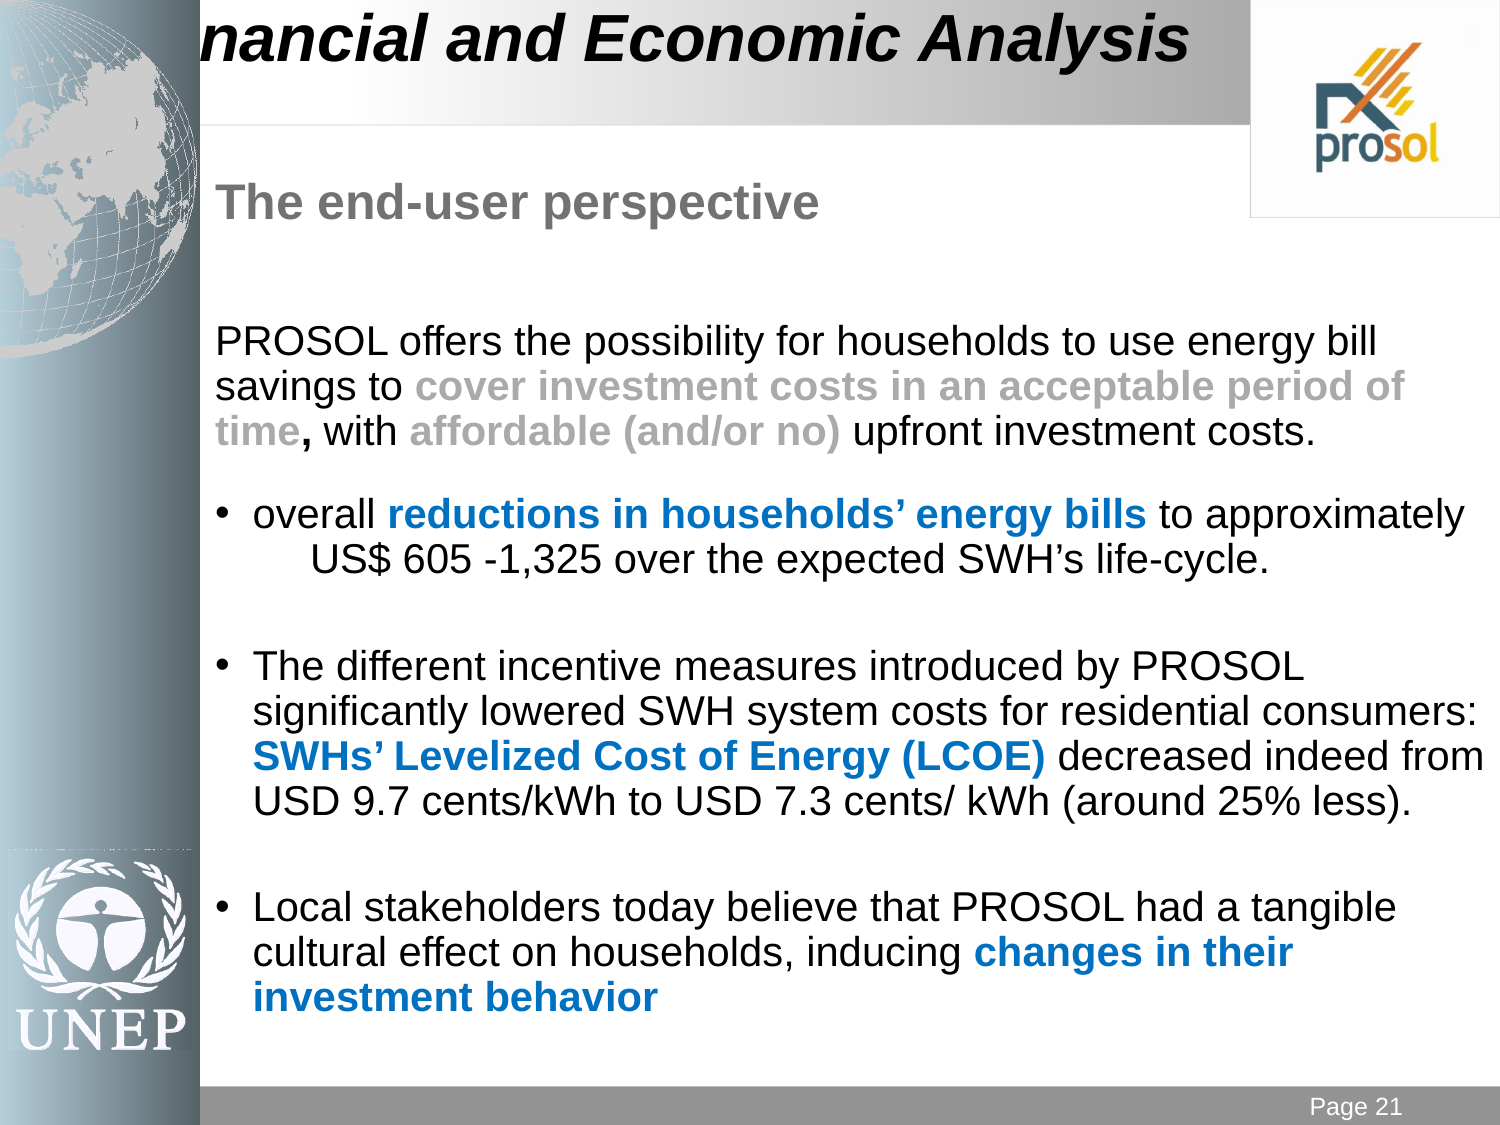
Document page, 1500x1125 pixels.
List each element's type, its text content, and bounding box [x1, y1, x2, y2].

picture [0, 0, 663, 434]
title Financial and Economic Analysis [664, 1, 1246, 140]
text_box PROSOL offers the possibility for households to use energy bill savings to cover investment costs in an acceptable period of time, with affordable (and/or no) upfront investment costs. overall reductions in households’ energy bills to approximately US$ 605 -1,325 over the expected SWH’s life-cycle. The different incentive measures introduced by PROSOL significantly lowered SWH system costs for residential consumers: SWHs’ Levelized Cost of Energy (LCOE) decreased indeed from USD 9.7 cents/kWh to USD 7.3 cents/ kWh (around 25% less). Local stakeholders today believe that PROSOL had a tangible cultural effect on households, inducing changes in their investment behavior [204, 312, 1500, 925]
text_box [0, 441, 201, 1125]
picture [1249, 0, 1500, 218]
text_box The end-user perspective [666, 162, 1350, 238]
text_box [204, 925, 1500, 1125]
